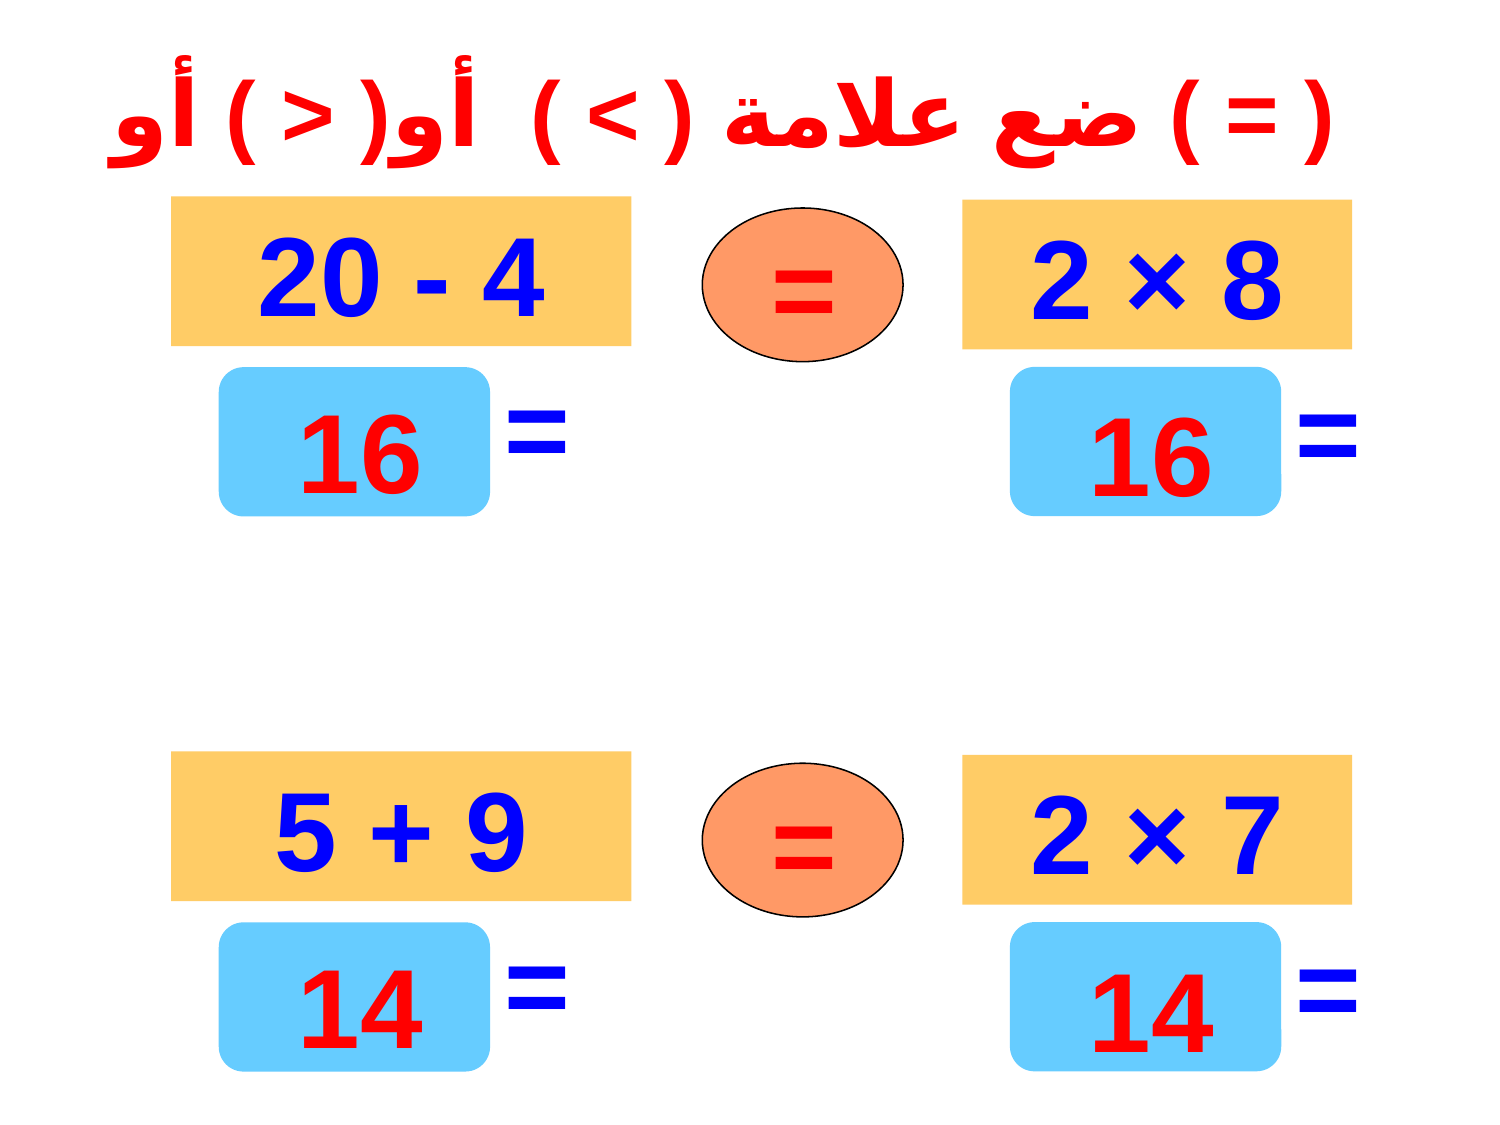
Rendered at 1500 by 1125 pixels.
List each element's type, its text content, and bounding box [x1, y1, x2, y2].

text_box = [739, 209, 869, 360]
text_box [869, 782, 904, 898]
text_box 14 [253, 928, 467, 1079]
text_box 2 × 8 [962, 199, 1353, 350]
text_box [1009, 366, 1282, 517]
text_box [869, 227, 904, 343]
text_box [1009, 922, 1282, 1072]
text_box [218, 922, 491, 1072]
text_box = [478, 905, 597, 1055]
text_box = [478, 349, 597, 500]
text_box 20 - 4 [171, 196, 632, 347]
text_box ضع علامة ( > ) أو( < ) أو ( = ) [0, 47, 1447, 173]
text_box [702, 780, 739, 900]
text_box 2 × 7 [962, 754, 1353, 905]
text_box [702, 225, 739, 345]
text_box 16 [253, 373, 467, 524]
text_box 16 [1044, 377, 1258, 527]
text_box = [1269, 908, 1388, 1059]
text_box = [1269, 353, 1388, 504]
text_box 14 [1044, 932, 1258, 1082]
text_box [218, 367, 491, 517]
text_box 5 + 9 [171, 751, 632, 902]
text_box = [739, 765, 869, 915]
